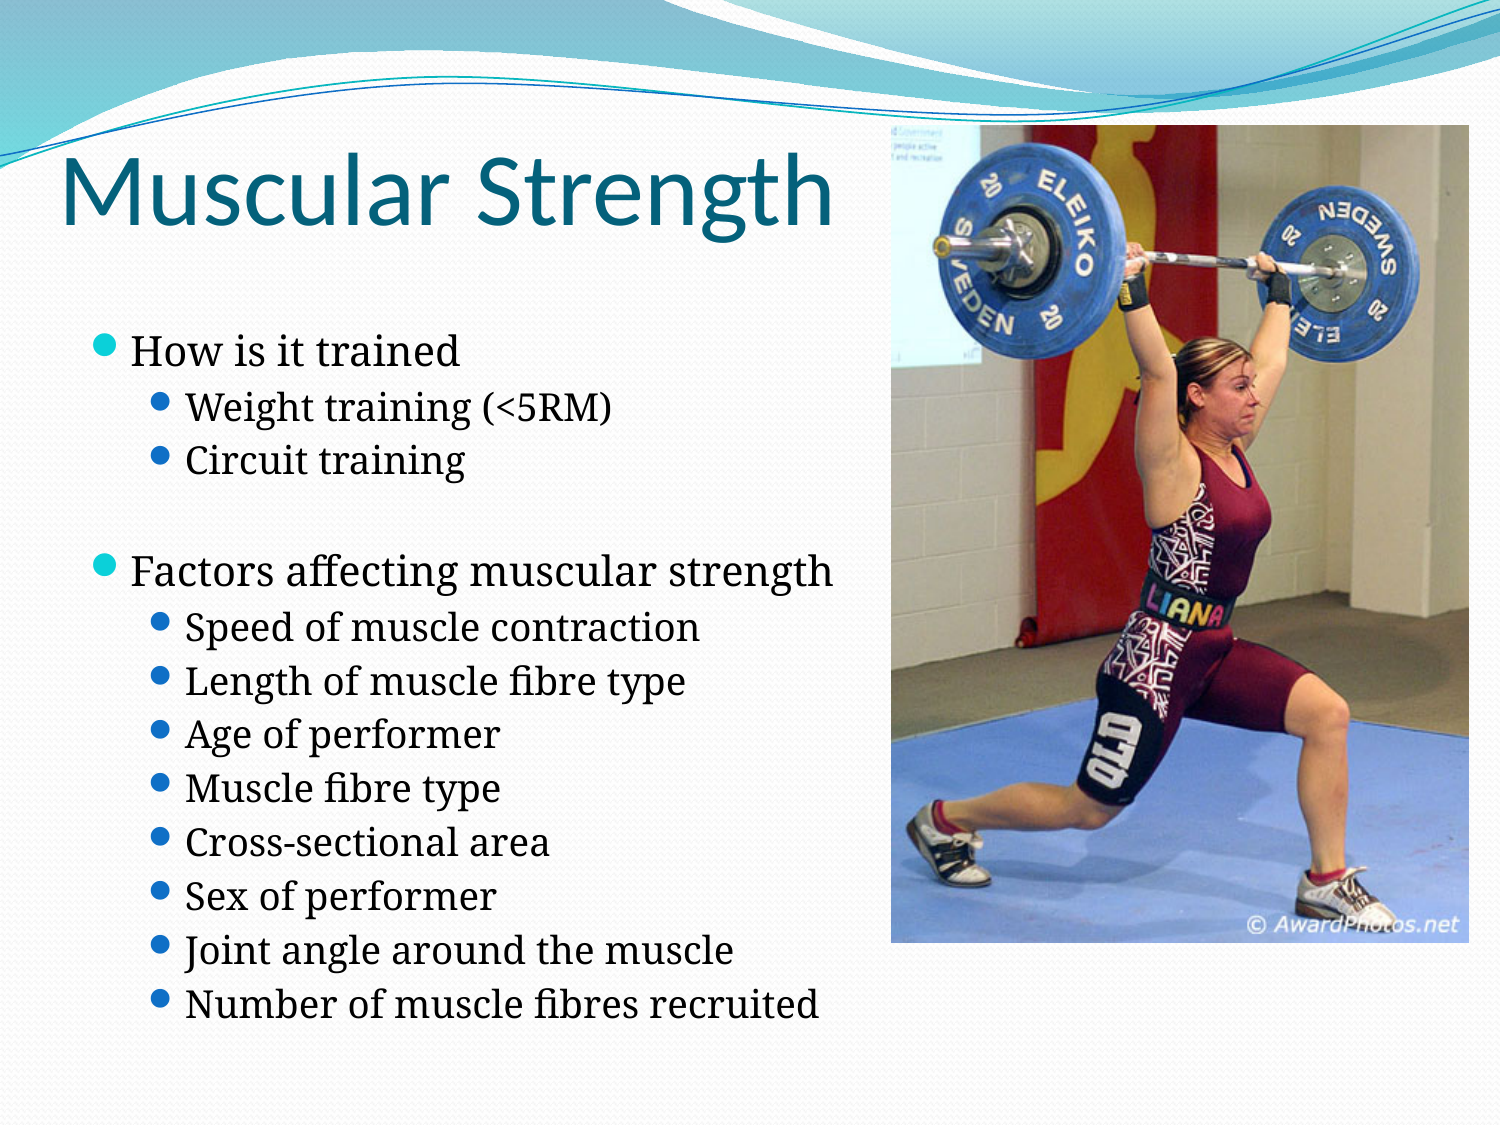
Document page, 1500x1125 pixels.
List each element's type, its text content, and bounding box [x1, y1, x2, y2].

list How is it trained Weight training (<5RM) Circuit training Factors affecting muscular strength Speed of muscle contraction Length of muscle fibre type Age of performer Muscle fibre type Cross-sectional area Sex of performer Joint angle around the muscle Number of muscle fibres recruited [75, 317, 1425, 1038]
title Muscular Strength [58, 58, 1409, 247]
picture [891, 125, 1469, 943]
